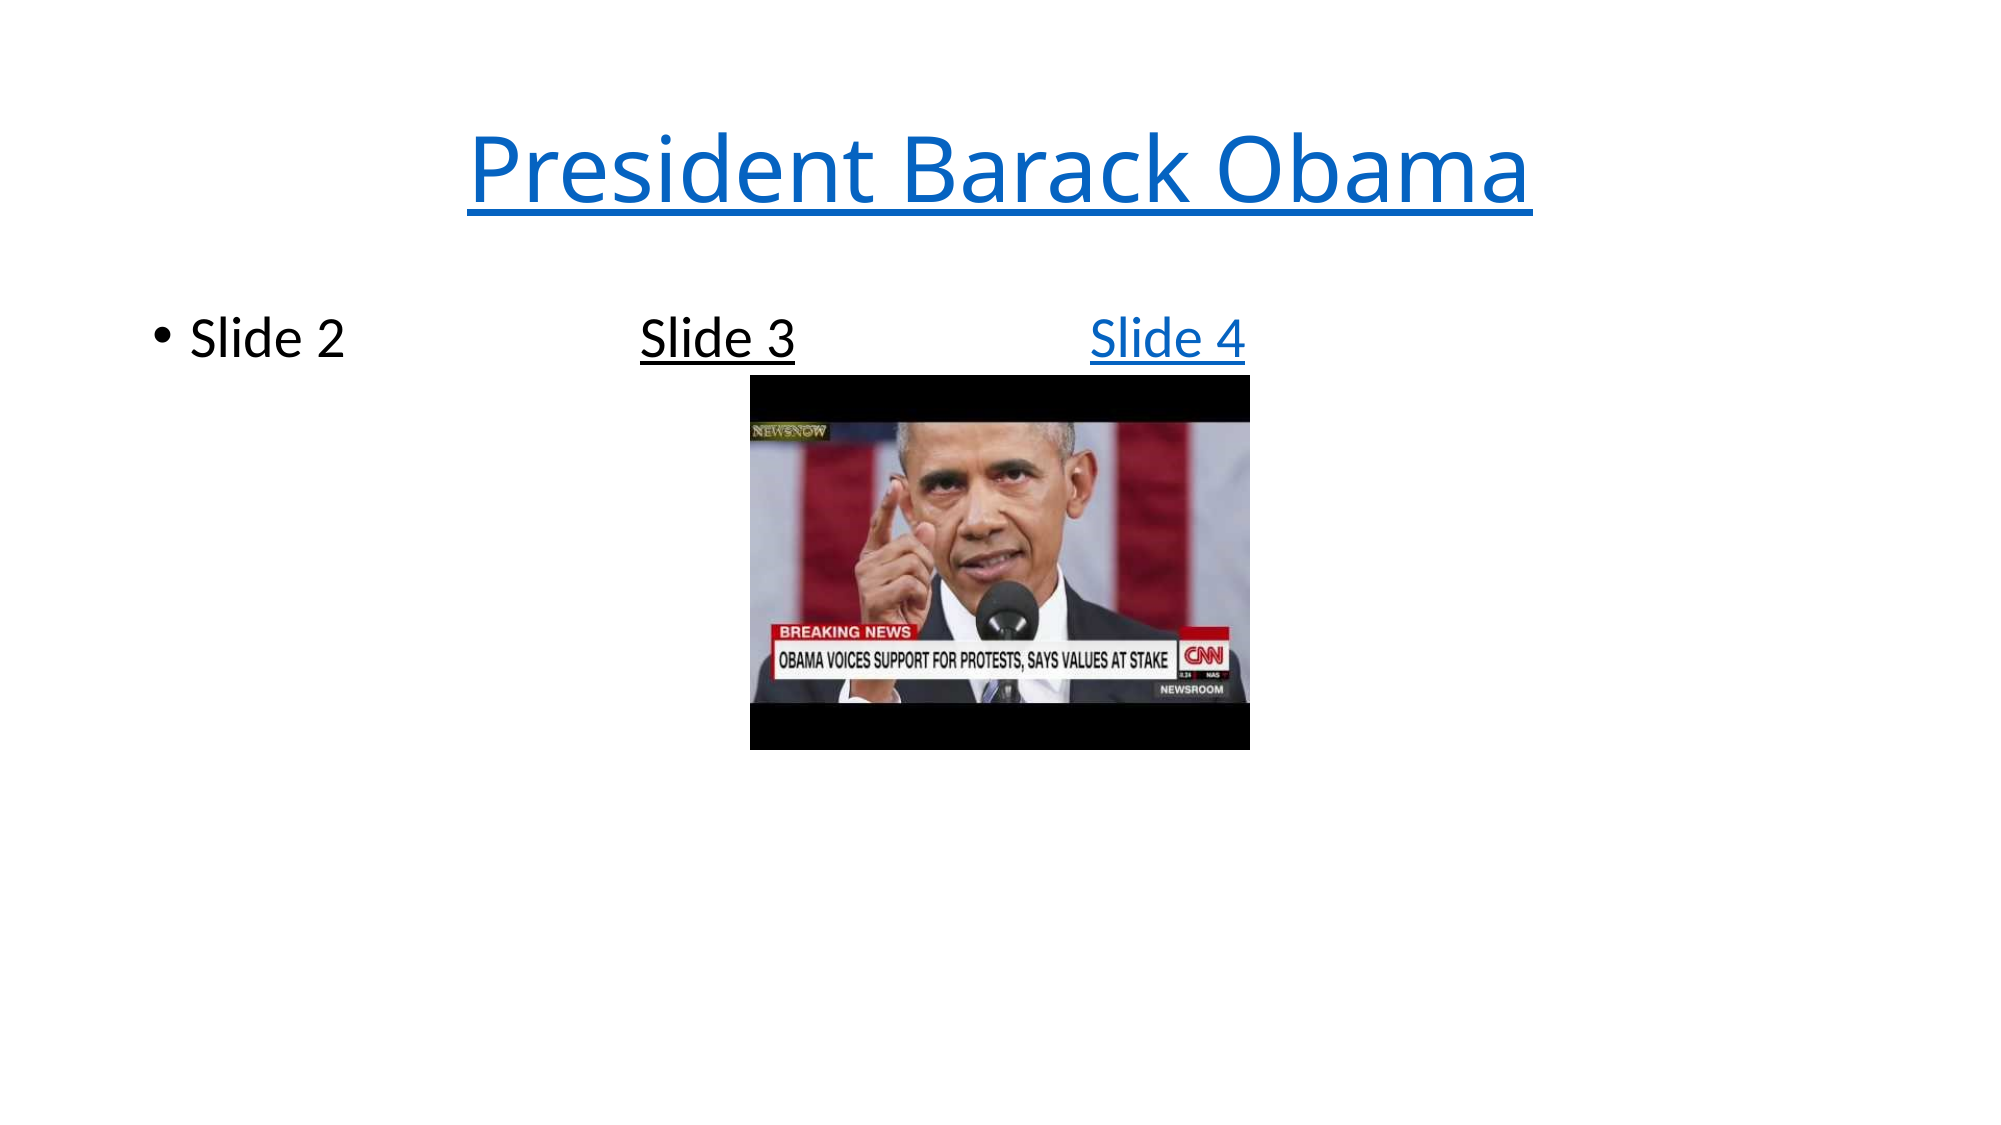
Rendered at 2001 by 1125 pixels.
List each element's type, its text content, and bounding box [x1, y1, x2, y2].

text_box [749, 374, 1250, 750]
list Slide 2 Slide 3 Slide 4 [137, 299, 1863, 1014]
title President Barack Obama [137, 59, 1863, 278]
